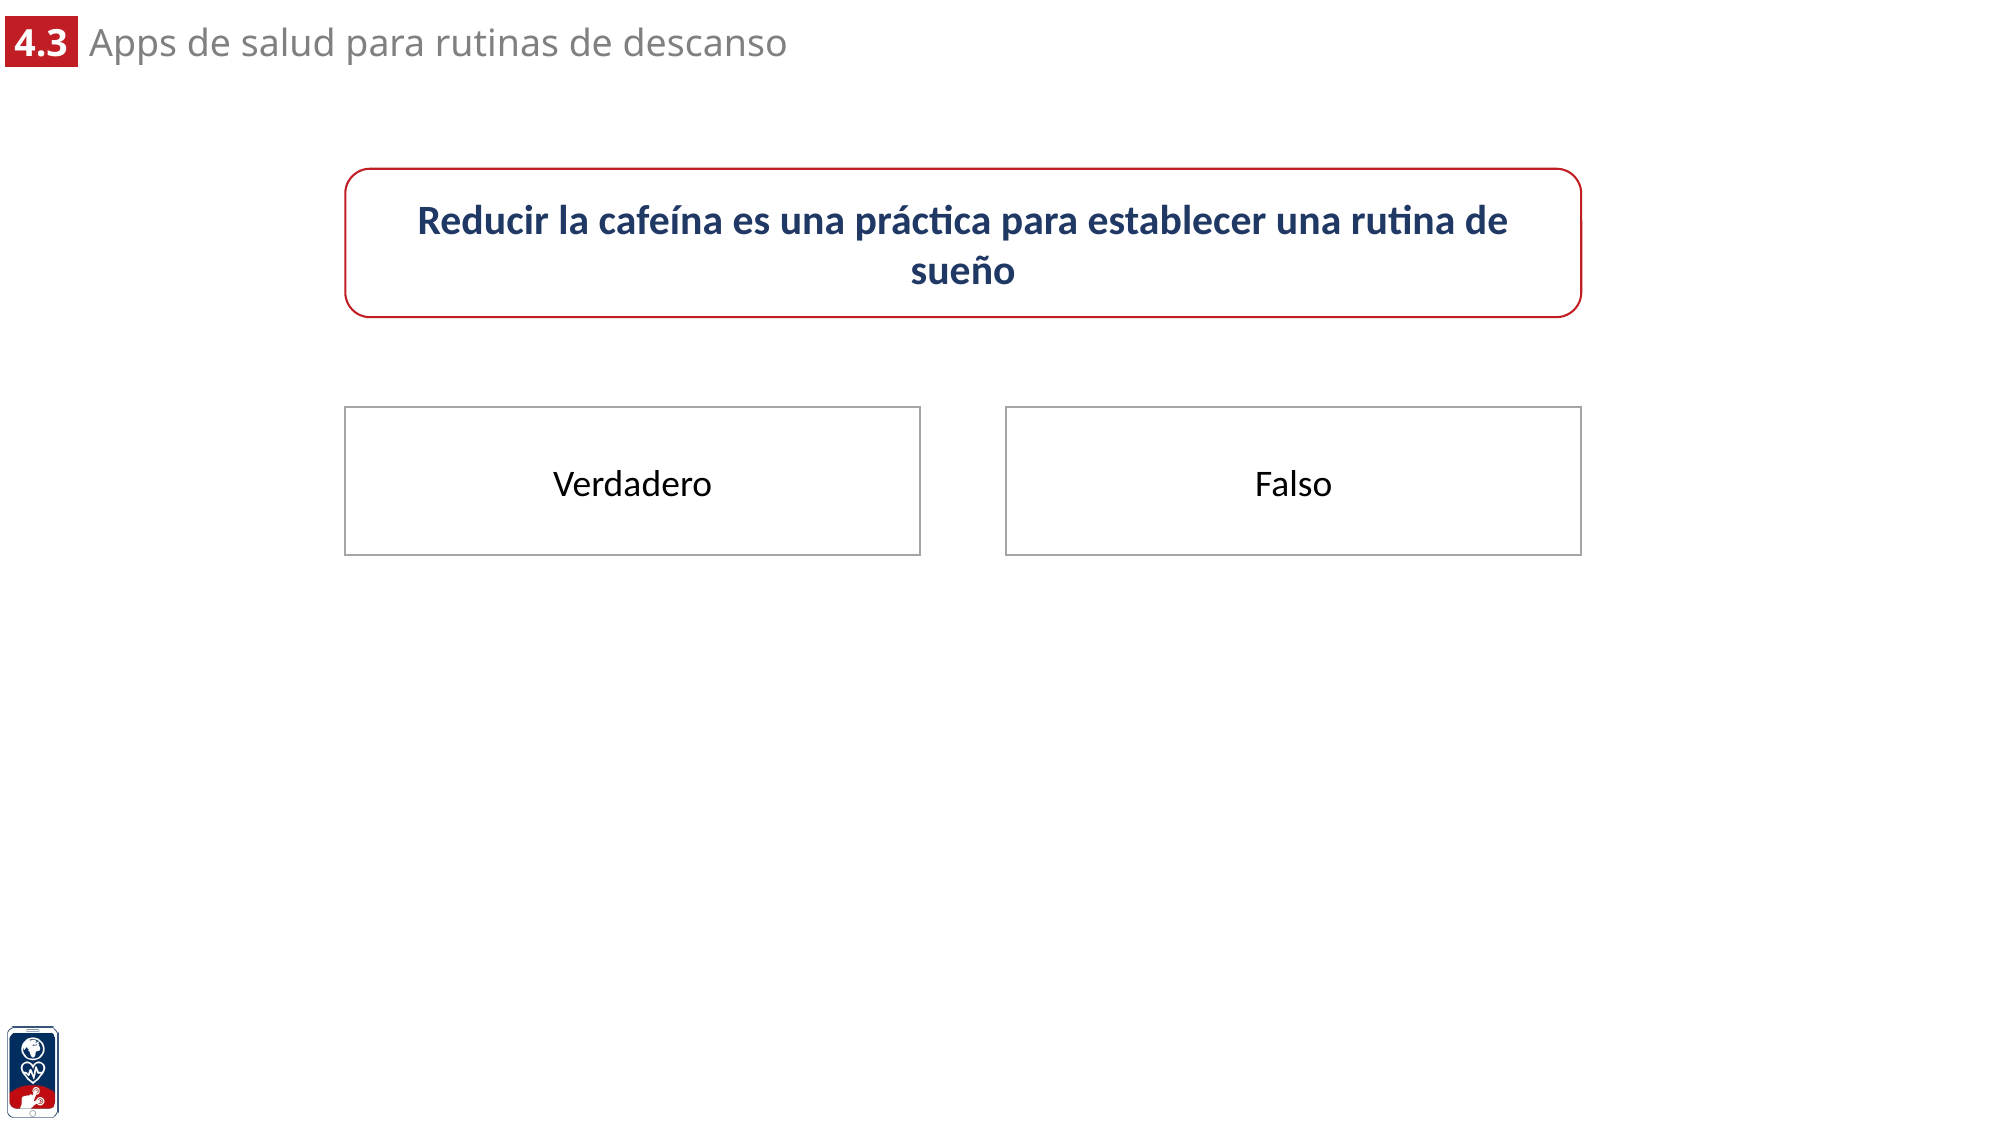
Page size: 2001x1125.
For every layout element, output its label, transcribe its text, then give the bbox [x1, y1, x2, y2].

picture [7, 1026, 59, 1118]
text_box Reducir la cafeína es una práctica para establecer una rutina de sueño [344, 167, 1583, 319]
text_box Verdadero [344, 406, 921, 556]
text_box Falso [1005, 406, 1582, 556]
